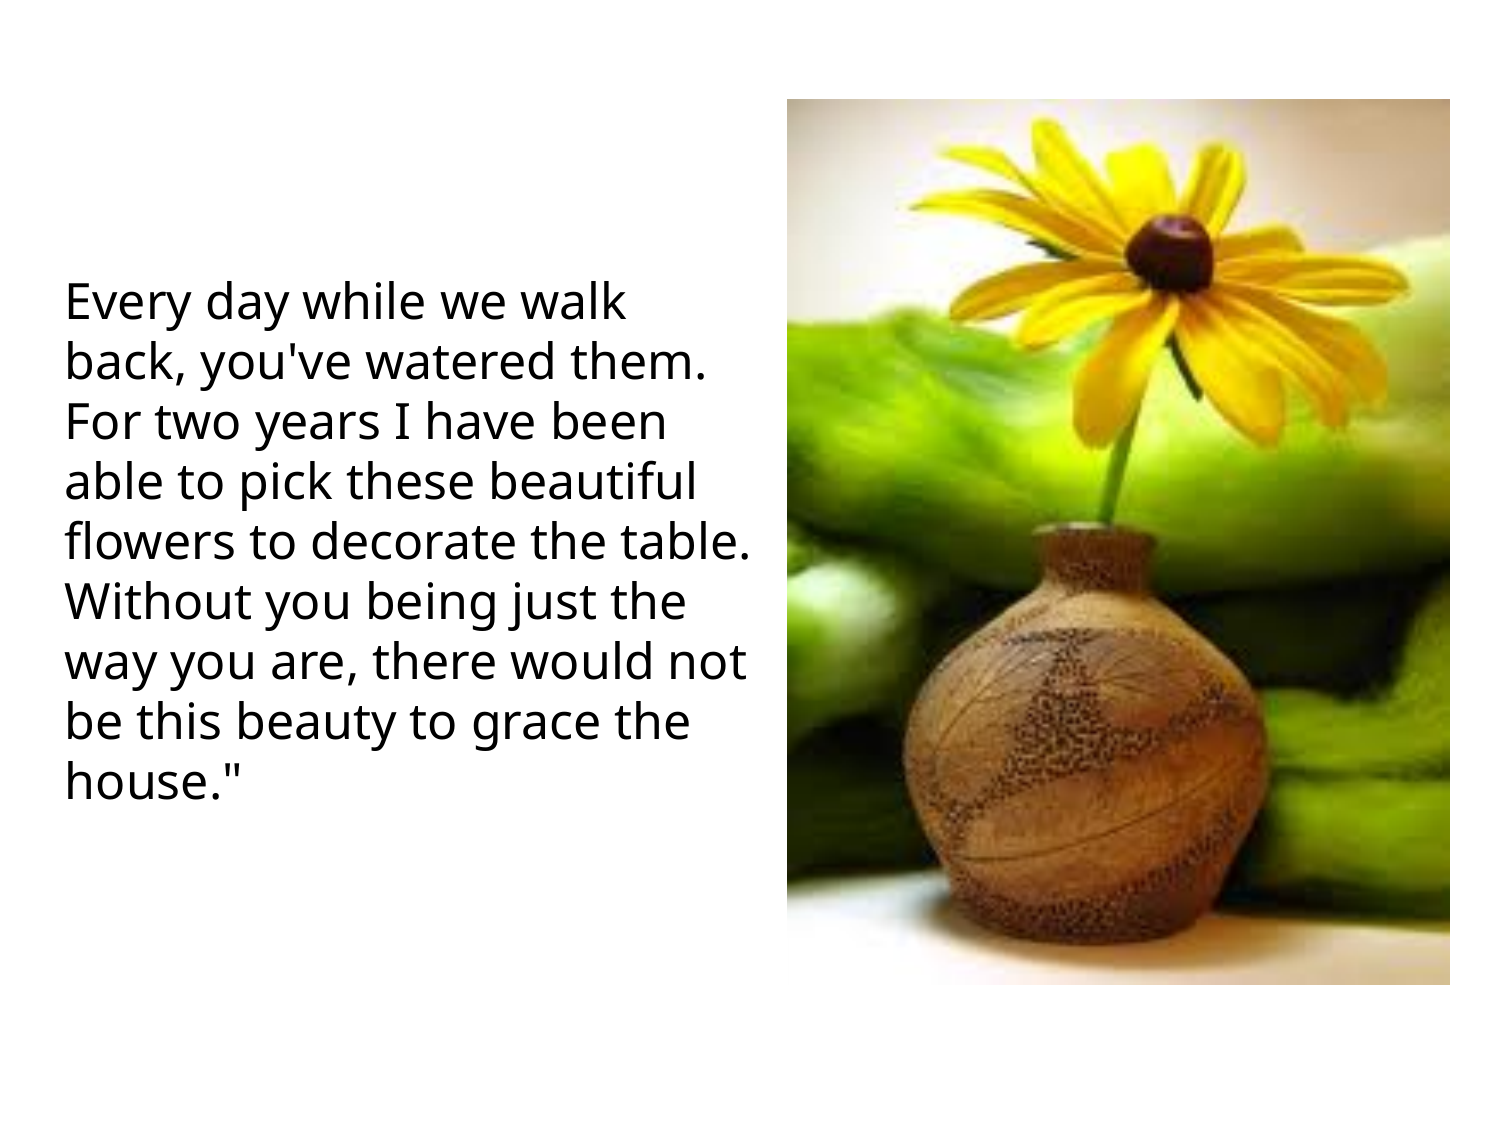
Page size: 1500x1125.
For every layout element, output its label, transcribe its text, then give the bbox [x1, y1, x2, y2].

picture [787, 99, 1451, 985]
text_box Every day while we walk back, you've watered them. For two years I have been able to pick these beautiful flowers to decorate the table. Without you being just the way you are, there would not be this beauty to grace the house." [50, 262, 775, 818]
